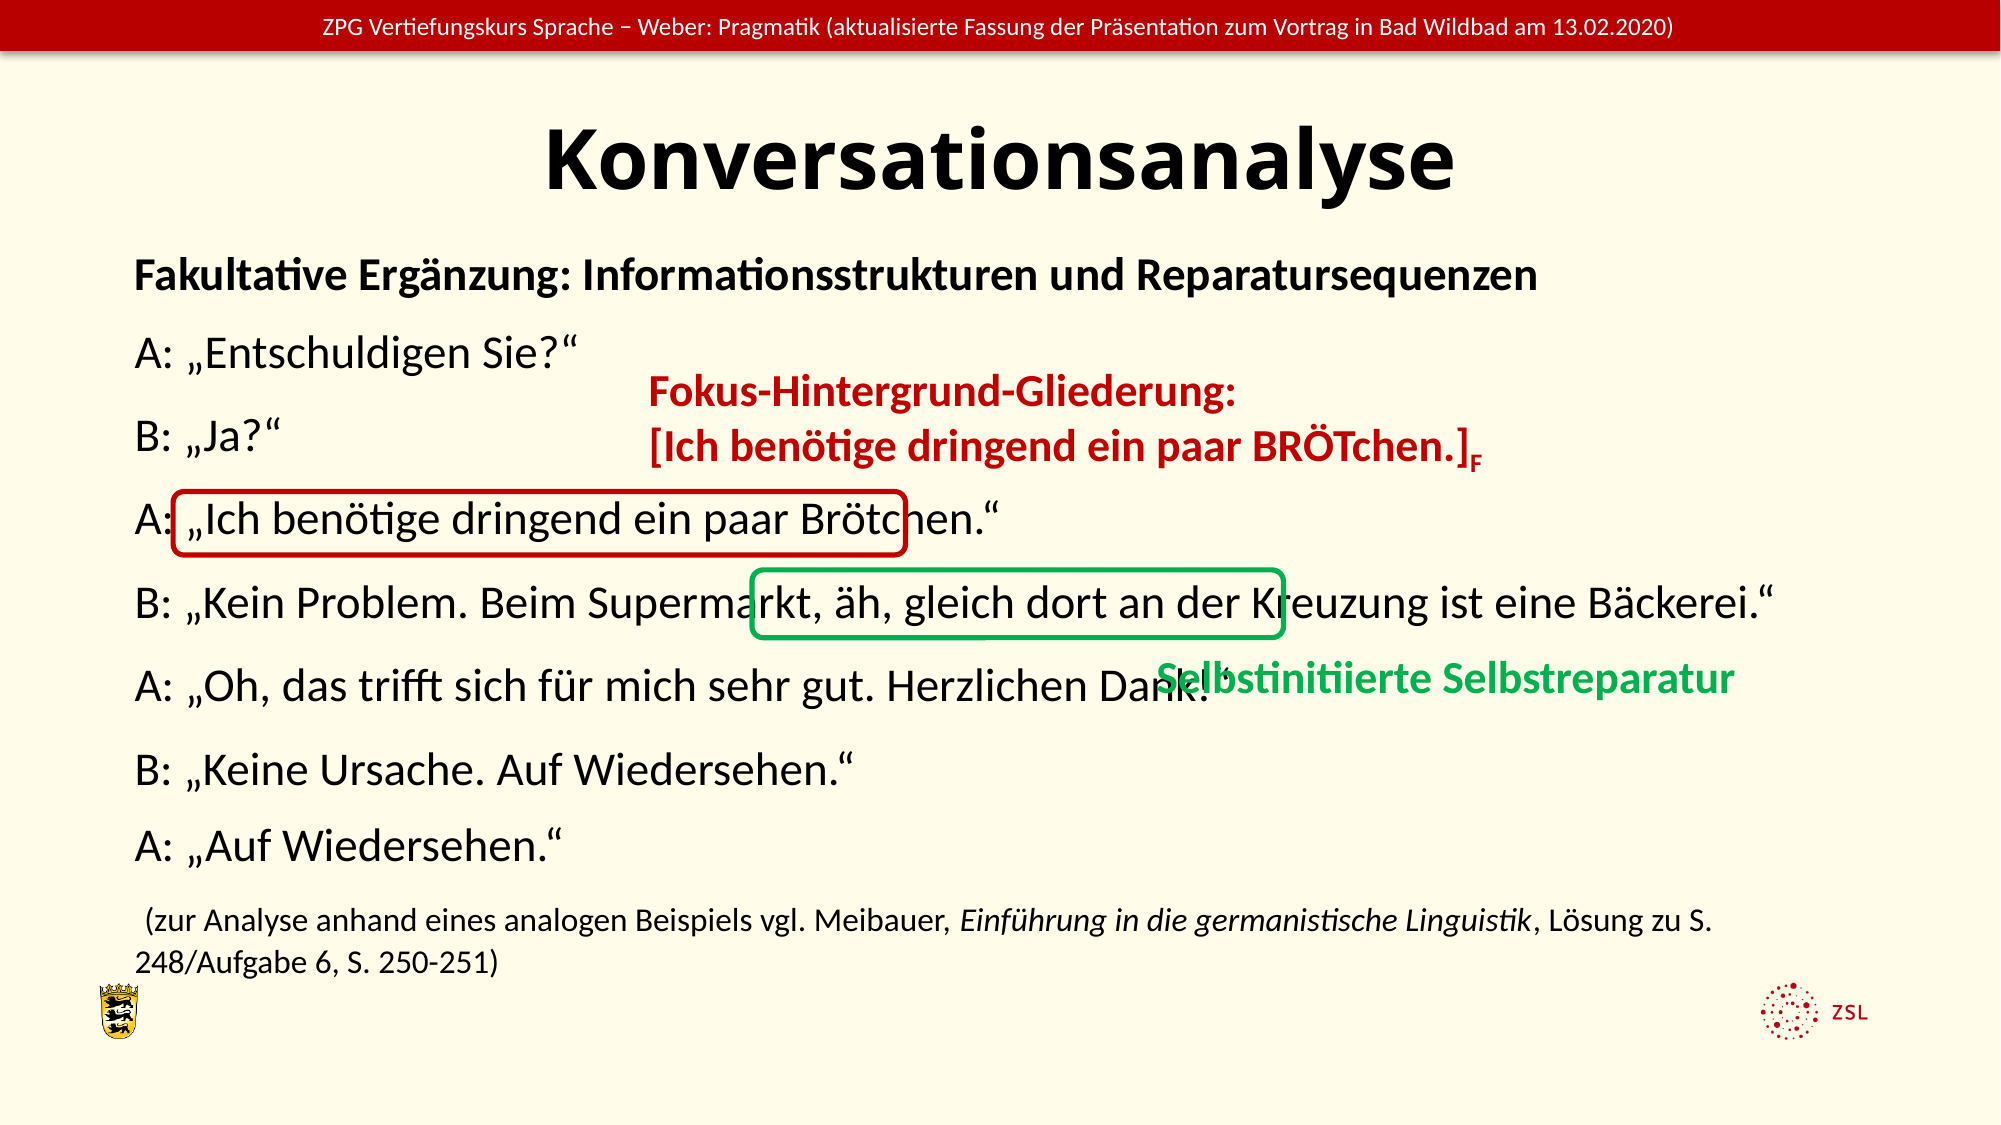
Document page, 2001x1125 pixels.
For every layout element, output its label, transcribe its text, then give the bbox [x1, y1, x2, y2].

text_box [171, 490, 908, 557]
picture [1746, 1000, 1882, 1054]
picture [98, 981, 140, 1041]
title Konversationsanalyse [99, 68, 1900, 244]
text_box Selbstinitiierte Selbstreparatur [1141, 640, 1946, 710]
list Fakultative Ergänzung: Informationsstrukturen und Reparatursequenzen A: „Entschuldigen Sie?“ B: „Ja?“ A: „Ich benötige dringend ein paar Brötchen.“ B: „Kein Problem. Beim Supermarkt, äh, gleich dort an der Kreuzung ist eine Bäckerei.“ A: „Oh, das trifft sich für mich sehr gut. Herzlichen Dank!“ B: „Keine Ursache. Auf Wiedersehen.“ A: „Auf Wiedersehen.“ (zur Analyse anhand eines analogen Beispiels vgl. Meibauer, Einführung in die germanistische Linguistik, Lösung zu S. 248/Aufgabe 6, S. 250-251) [99, 244, 1900, 1000]
text_box [750, 568, 1286, 640]
text_box Fokus-Hintergrund-Gliederung: [Ich benötige dringend ein paar BRÖTchen.]F [633, 352, 1508, 486]
